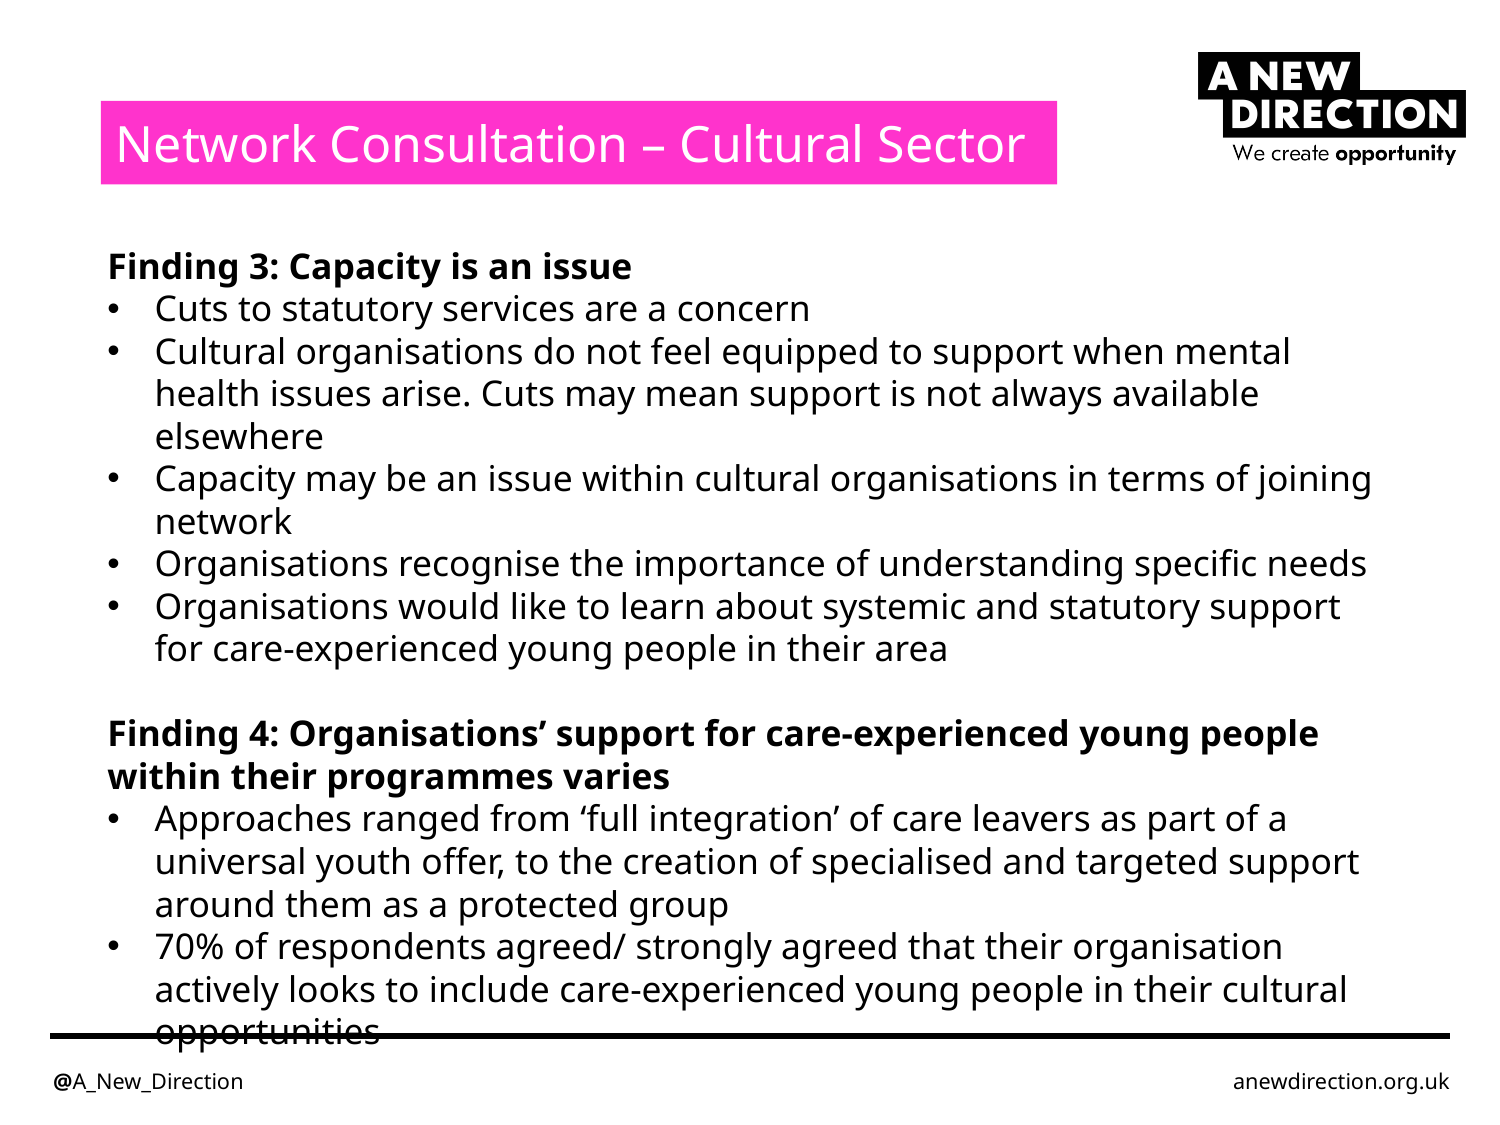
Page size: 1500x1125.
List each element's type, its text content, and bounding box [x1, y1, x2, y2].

text_box anewdirection.org.uk [974, 1063, 1450, 1094]
text_box Finding 3: Capacity is an issue Cuts to statutory services are a concern Cultural organisations do not feel equipped to support when mental health issues arise. Cuts may mean support is not always available elsewhere Capacity may be an issue within cultural organisations in terms of joining network Organisations recognise the importance of understanding specific needs Organisations would like to learn about systemic and statutory support for care-experienced young people in their area Finding 4: Organisations’ support for care-experienced young people within their programmes varies Approaches ranged from ‘full integration’ of care leavers as part of a universal youth offer, to the creation of specialised and targeted support around them as a protected group 70% of respondents agreed/ strongly agreed that their organisation actively looks to include care-experienced young people in their cultural opportunities [92, 236, 1407, 1059]
text_box [50, 1033, 92, 1039]
text_box @A_New_Direction [53, 1063, 529, 1094]
text_box [1407, 1033, 1450, 1039]
picture [1198, 52, 1466, 165]
text_box Network Consultation – Cultural Sector [100, 100, 1058, 185]
